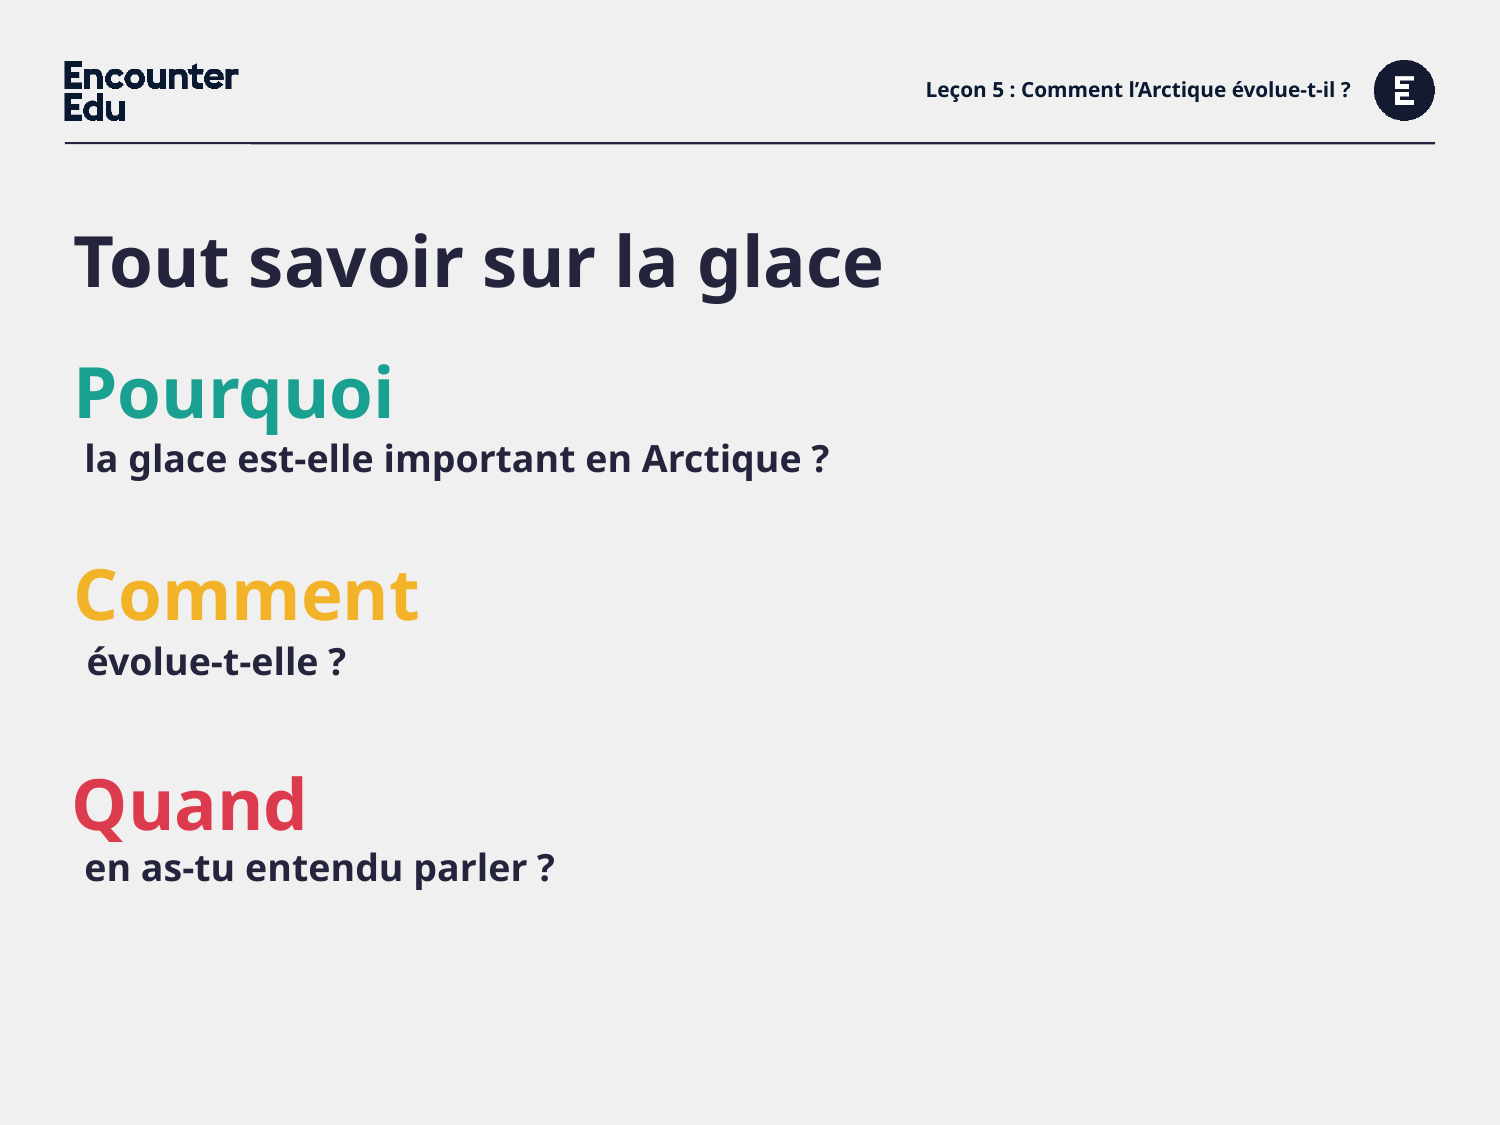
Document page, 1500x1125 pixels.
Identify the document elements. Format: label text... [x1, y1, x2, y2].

title Leçon 5 : Comment l’Arctique évolue-t-il ? [636, 67, 1359, 114]
text_box en as-tu entendu parler ? [69, 836, 1192, 896]
text_box la glace est-elle important en Arctique ? [69, 427, 1192, 488]
text_box Quand [71, 758, 366, 836]
text_box Pourquoi [73, 347, 638, 433]
picture [60, 59, 243, 122]
text_box évolue-t-elle ? [71, 630, 1195, 691]
text_box Tout savoir sur la glace [58, 219, 1412, 310]
text_box Comment [73, 549, 426, 630]
picture [1372, 58, 1436, 122]
